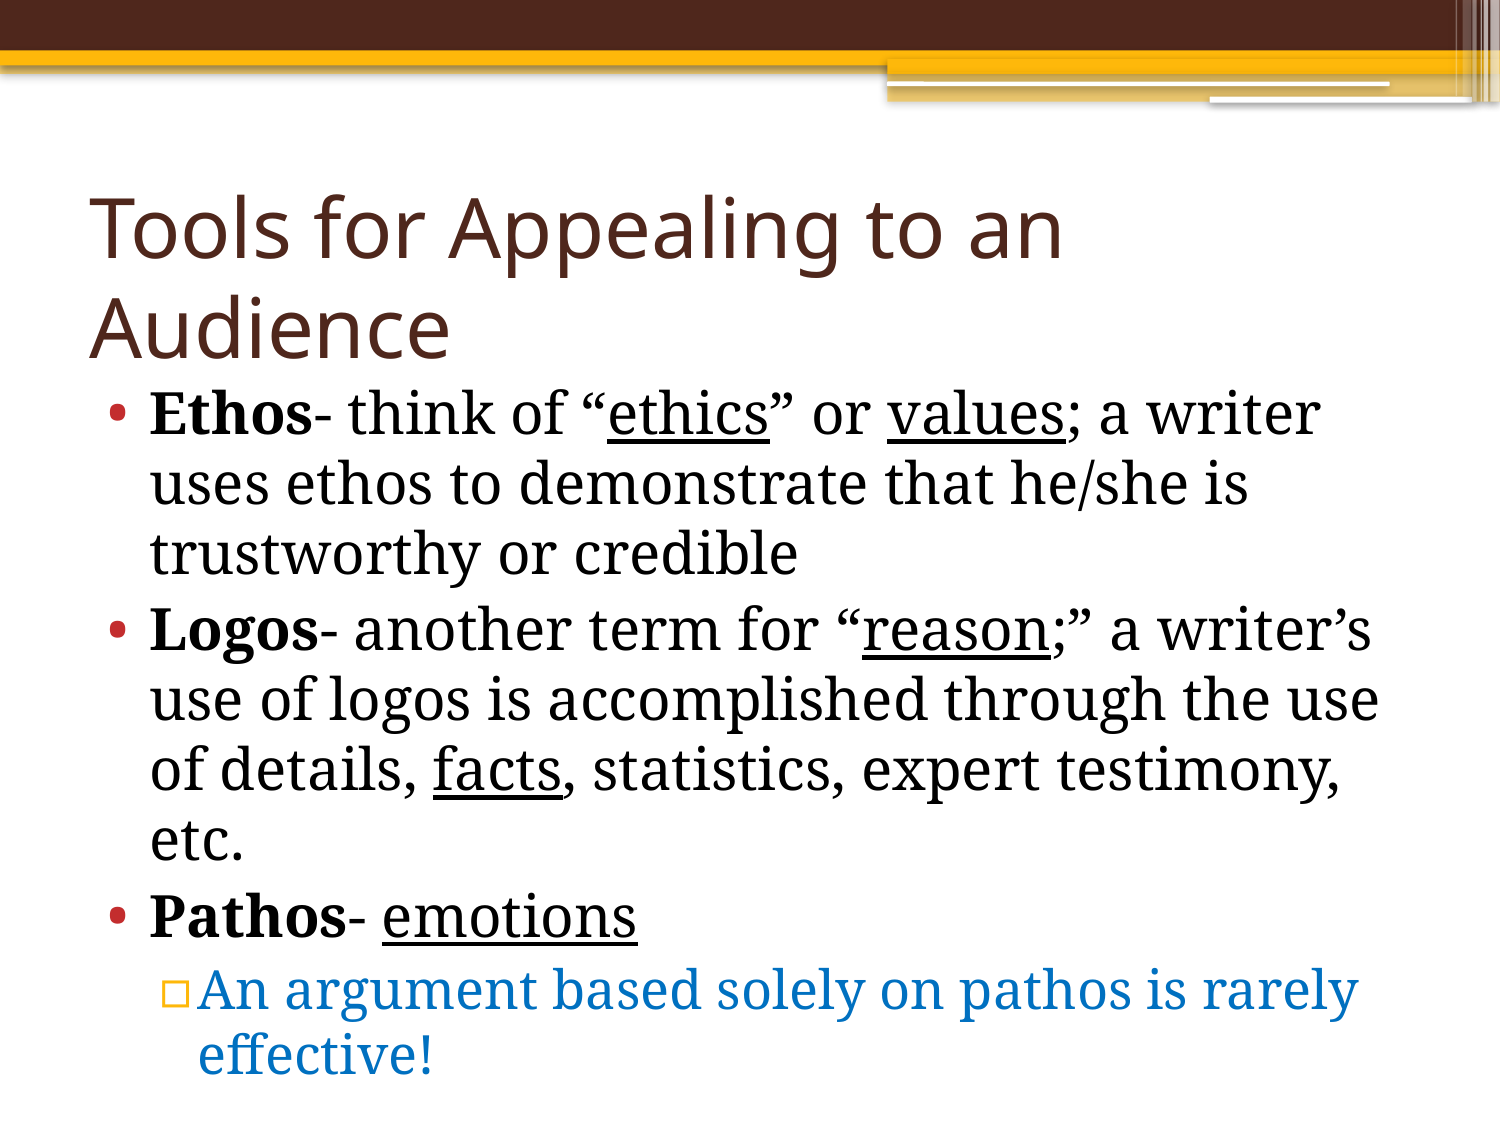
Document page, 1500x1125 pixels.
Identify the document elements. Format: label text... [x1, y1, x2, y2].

title Tools for Appealing to an Audience [75, 187, 1425, 363]
list Ethos- think of “ethics” or values; a writer uses ethos to demonstrate that he/she is trustworthy or credible Logos- another term for “reason;” a writer’s use of logos is accomplished through the use of details, facts, statistics, expert testimony, etc. Pathos- emotions An argument based solely on pathos is rarely effective! [75, 368, 1425, 1079]
